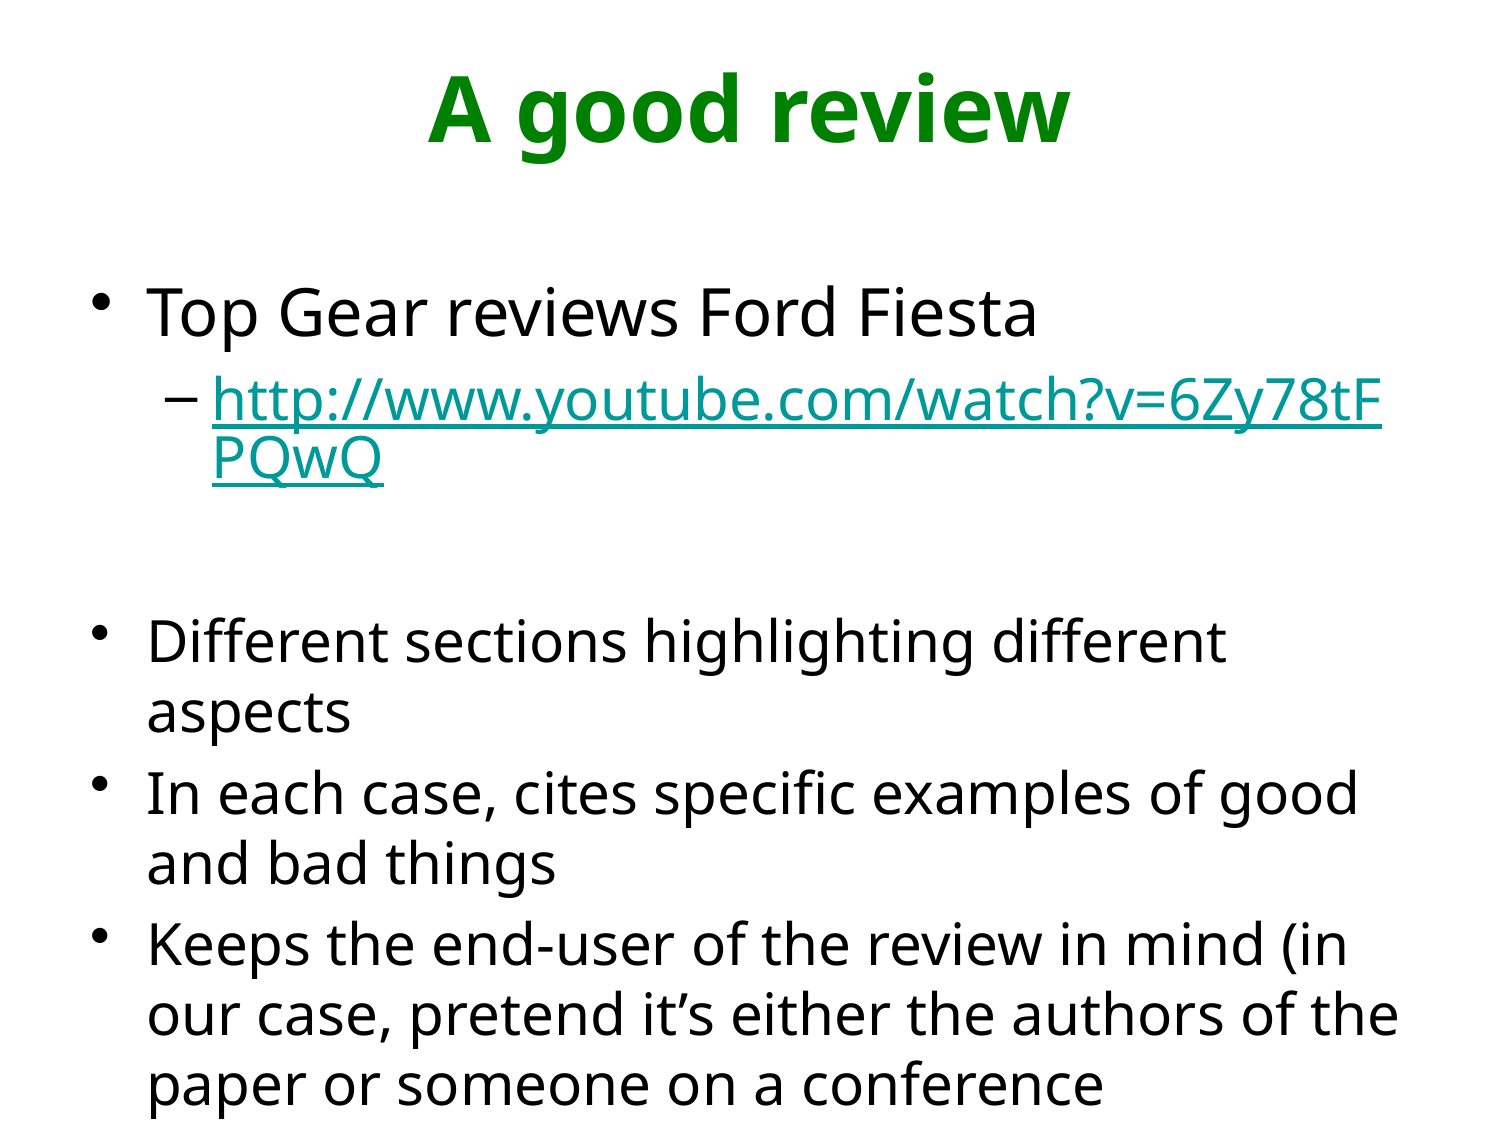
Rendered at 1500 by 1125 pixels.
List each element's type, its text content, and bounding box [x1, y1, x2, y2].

list Top Gear reviews Ford Fiesta http://www.youtube.com/watch?v=6Zy78tFPQwQ Different sections highlighting different aspects In each case, cites specific examples of good and bad things Keeps the end-user of the review in mind (in our case, pretend it’s either the authors of the paper or someone on a conference committee) [74, 262, 1426, 1006]
title A good review [74, 12, 1426, 201]
